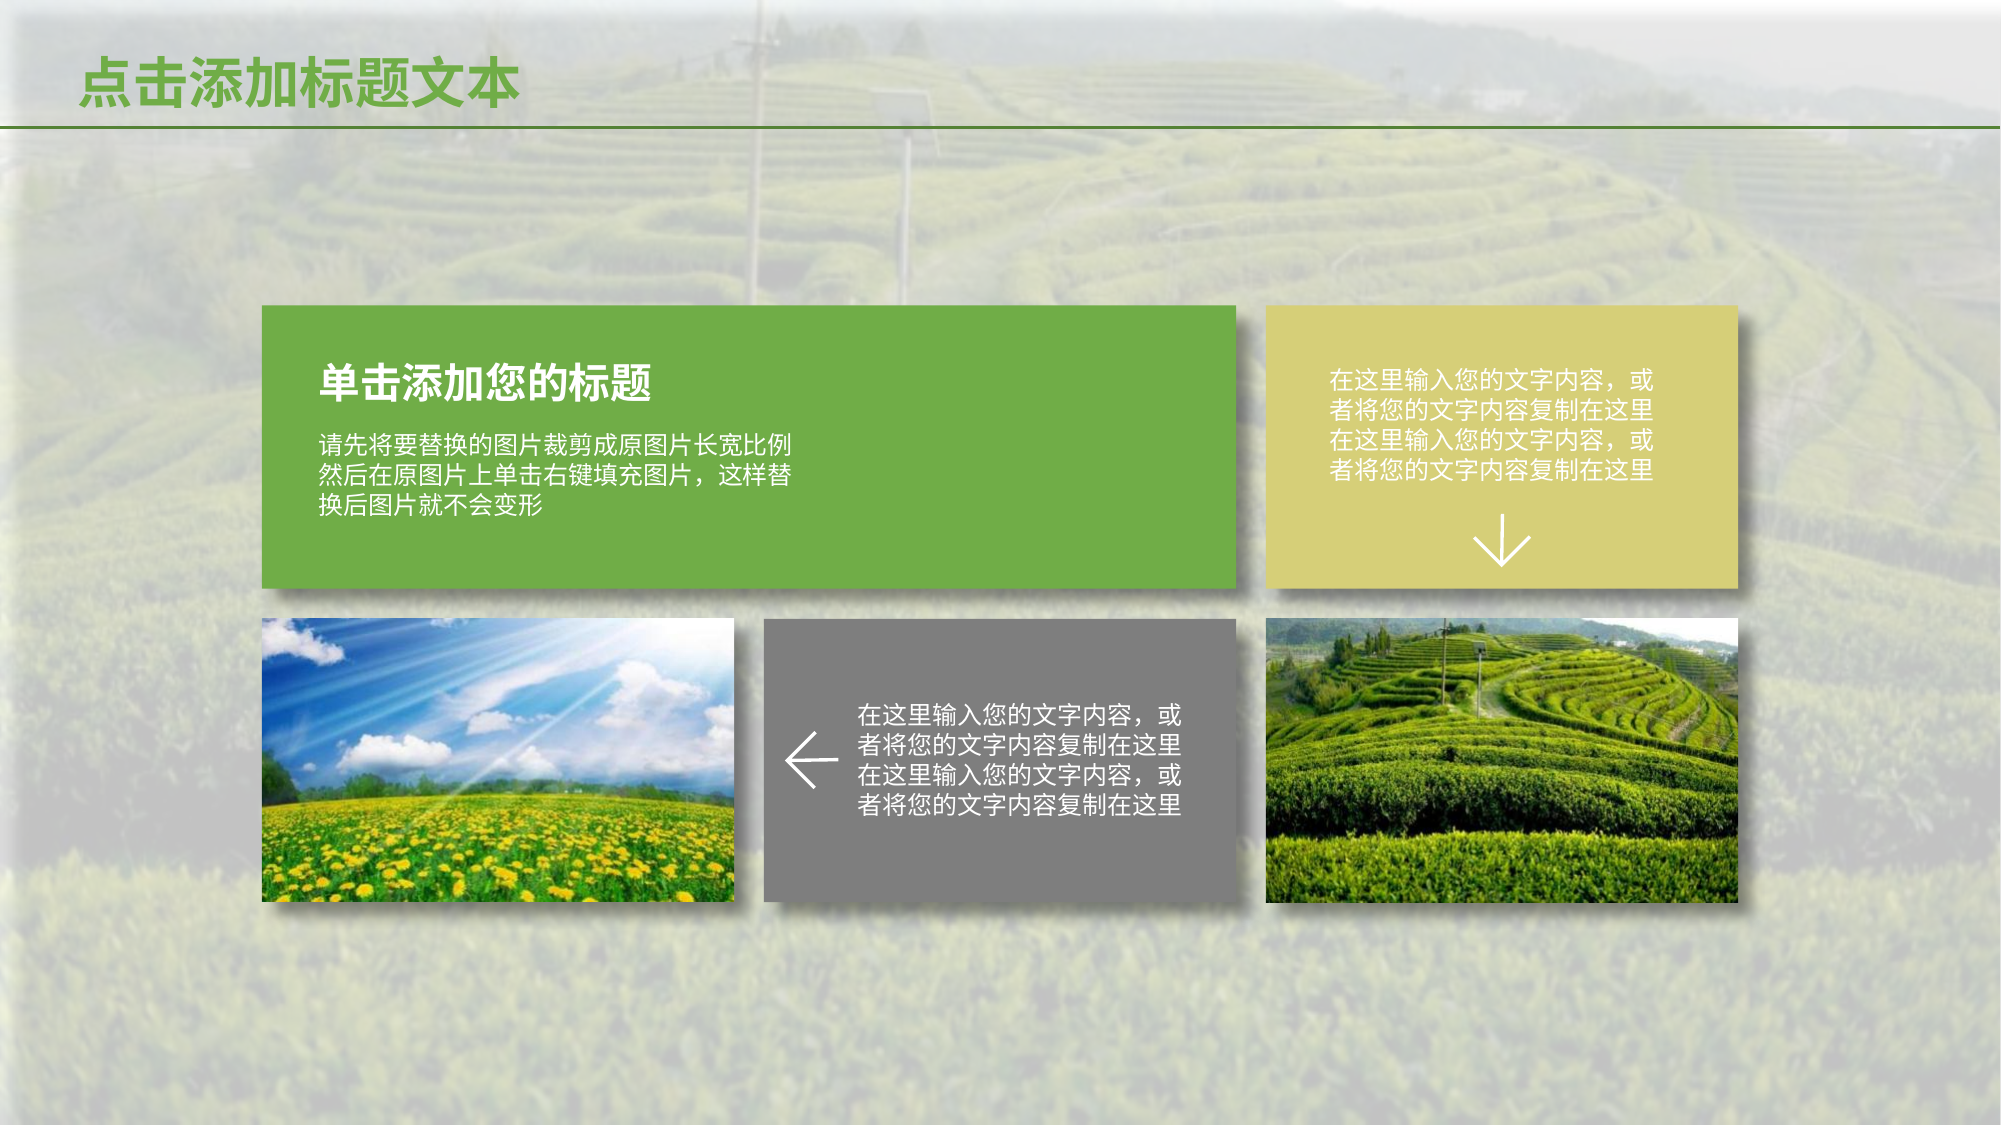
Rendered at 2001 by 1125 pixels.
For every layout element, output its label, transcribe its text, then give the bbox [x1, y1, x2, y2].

text_box [261, 617, 735, 903]
text_box [763, 618, 1237, 903]
text_box [1265, 618, 1739, 903]
text_box [1265, 304, 1739, 590]
text_box 在这里输入您的文字内容，或者将您的文字内容复制在这里在这里输入您的文字内容，或者将您的文字内容复制在这里 [843, 691, 1218, 827]
text_box 在这里输入您的文字内容，或者将您的文字内容复制在这里在这里输入您的文字内容，或者将您的文字内容复制在这里 [1314, 357, 1690, 492]
text_box 点击添加标题文本 [63, 40, 537, 122]
text_box 单击添加您的标题 [303, 349, 824, 415]
text_box [784, 731, 839, 790]
text_box [1472, 513, 1532, 568]
text_box [261, 304, 1237, 590]
text_box 请先将要替换的图片裁剪成原图片长宽比例然后在原图片上单击右键填充图片，这样替换后图片就不会变形 [303, 422, 824, 527]
